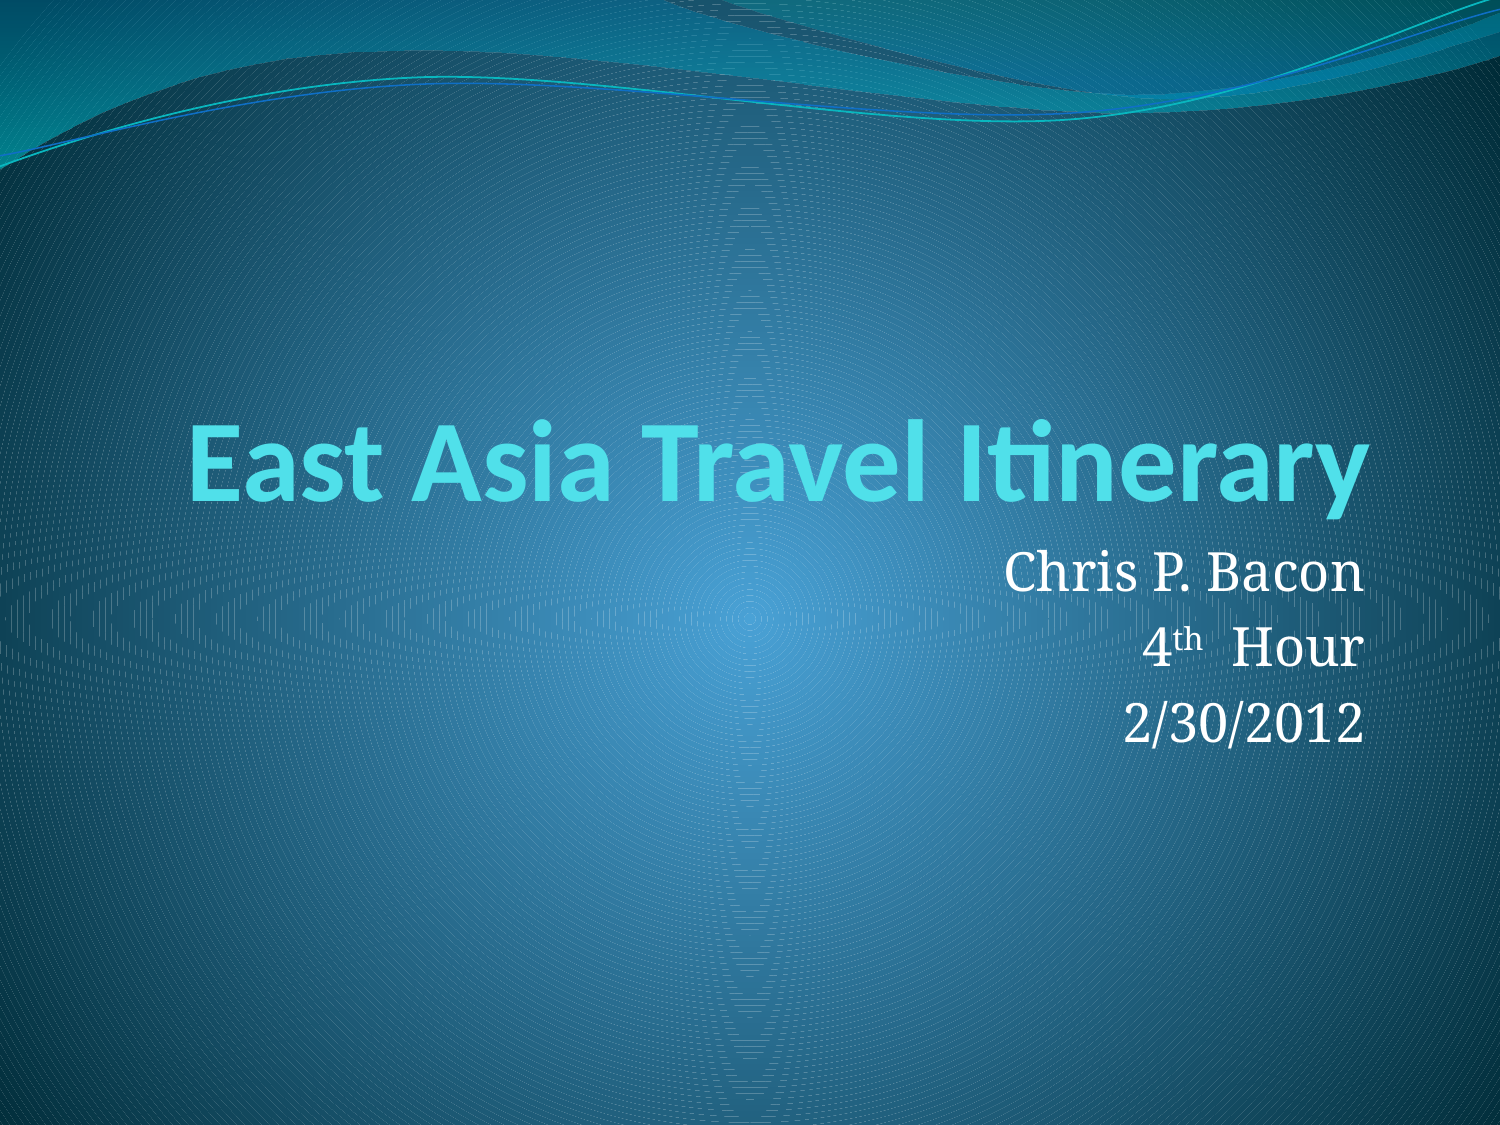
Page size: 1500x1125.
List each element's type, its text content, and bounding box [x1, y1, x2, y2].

subtitle Chris P. Bacon 4th Hour 2/30/2012 [87, 529, 1376, 818]
title East Asia Travel Itinerary [87, 224, 1376, 525]
